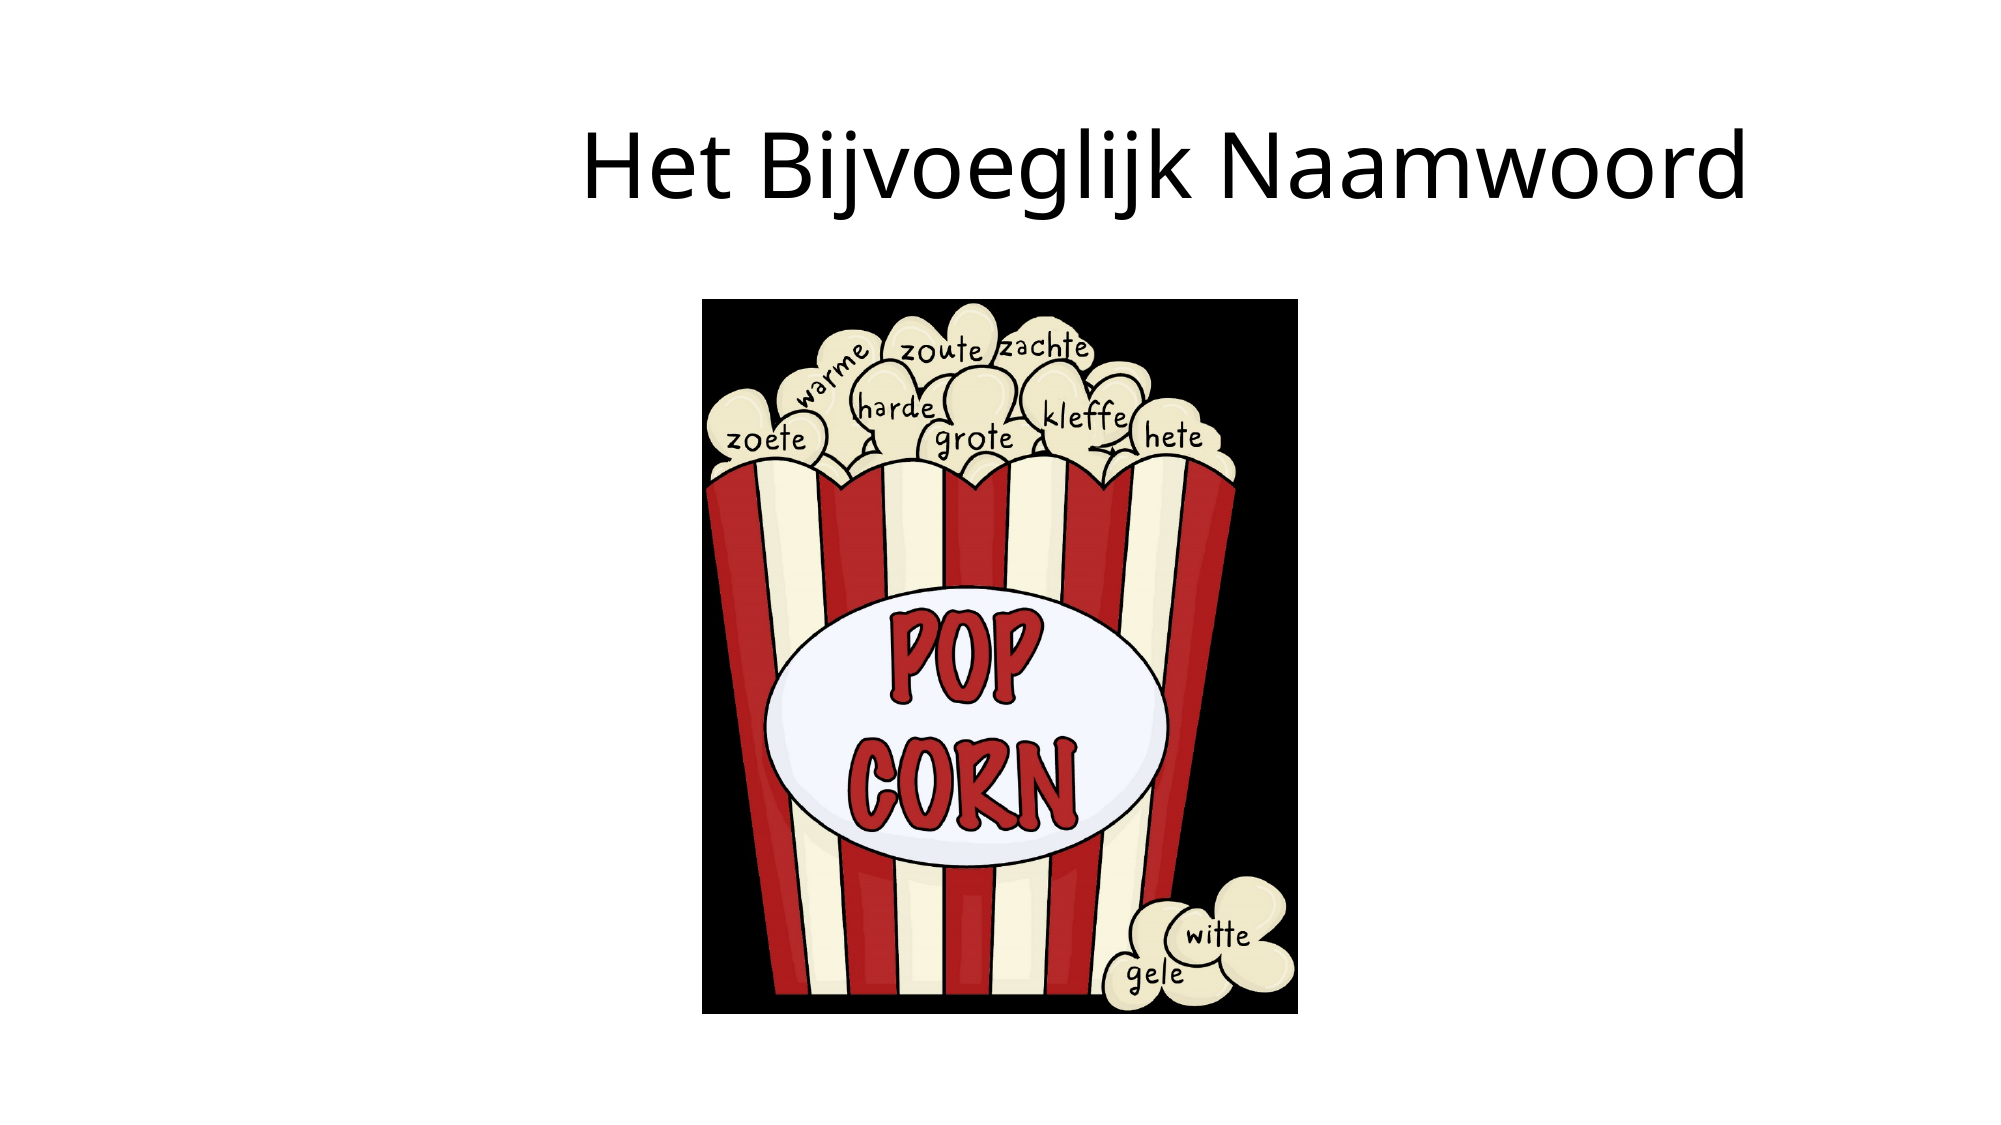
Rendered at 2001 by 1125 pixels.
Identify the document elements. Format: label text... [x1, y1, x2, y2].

title Het Bijvoeglijk Naamwoord [137, 59, 1863, 278]
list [702, 299, 1298, 1014]
